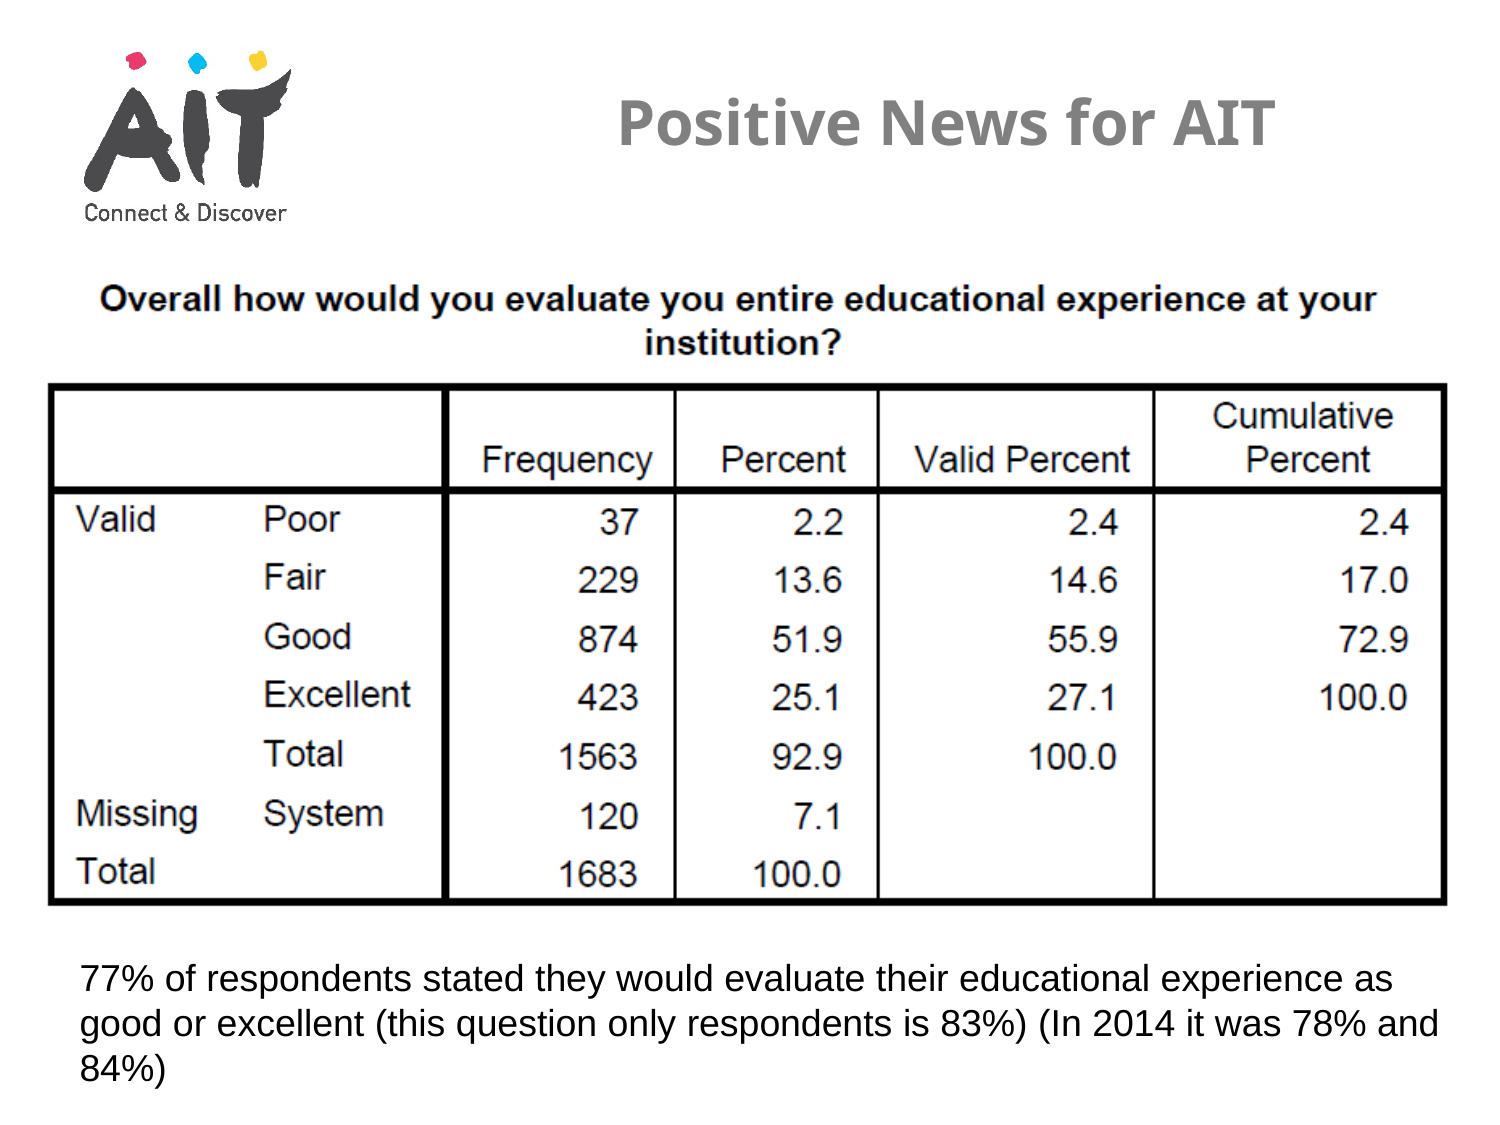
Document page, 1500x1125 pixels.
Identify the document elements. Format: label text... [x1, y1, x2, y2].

text_box Positive News for AIT [371, 54, 1500, 170]
picture [37, 255, 1483, 939]
text_box 77% of respondents stated they would evaluate their educational experience as good or excellent (this question only respondents is 83%) (In 2014 it was 78% and 84%) [64, 947, 1459, 1097]
picture [64, 46, 315, 233]
